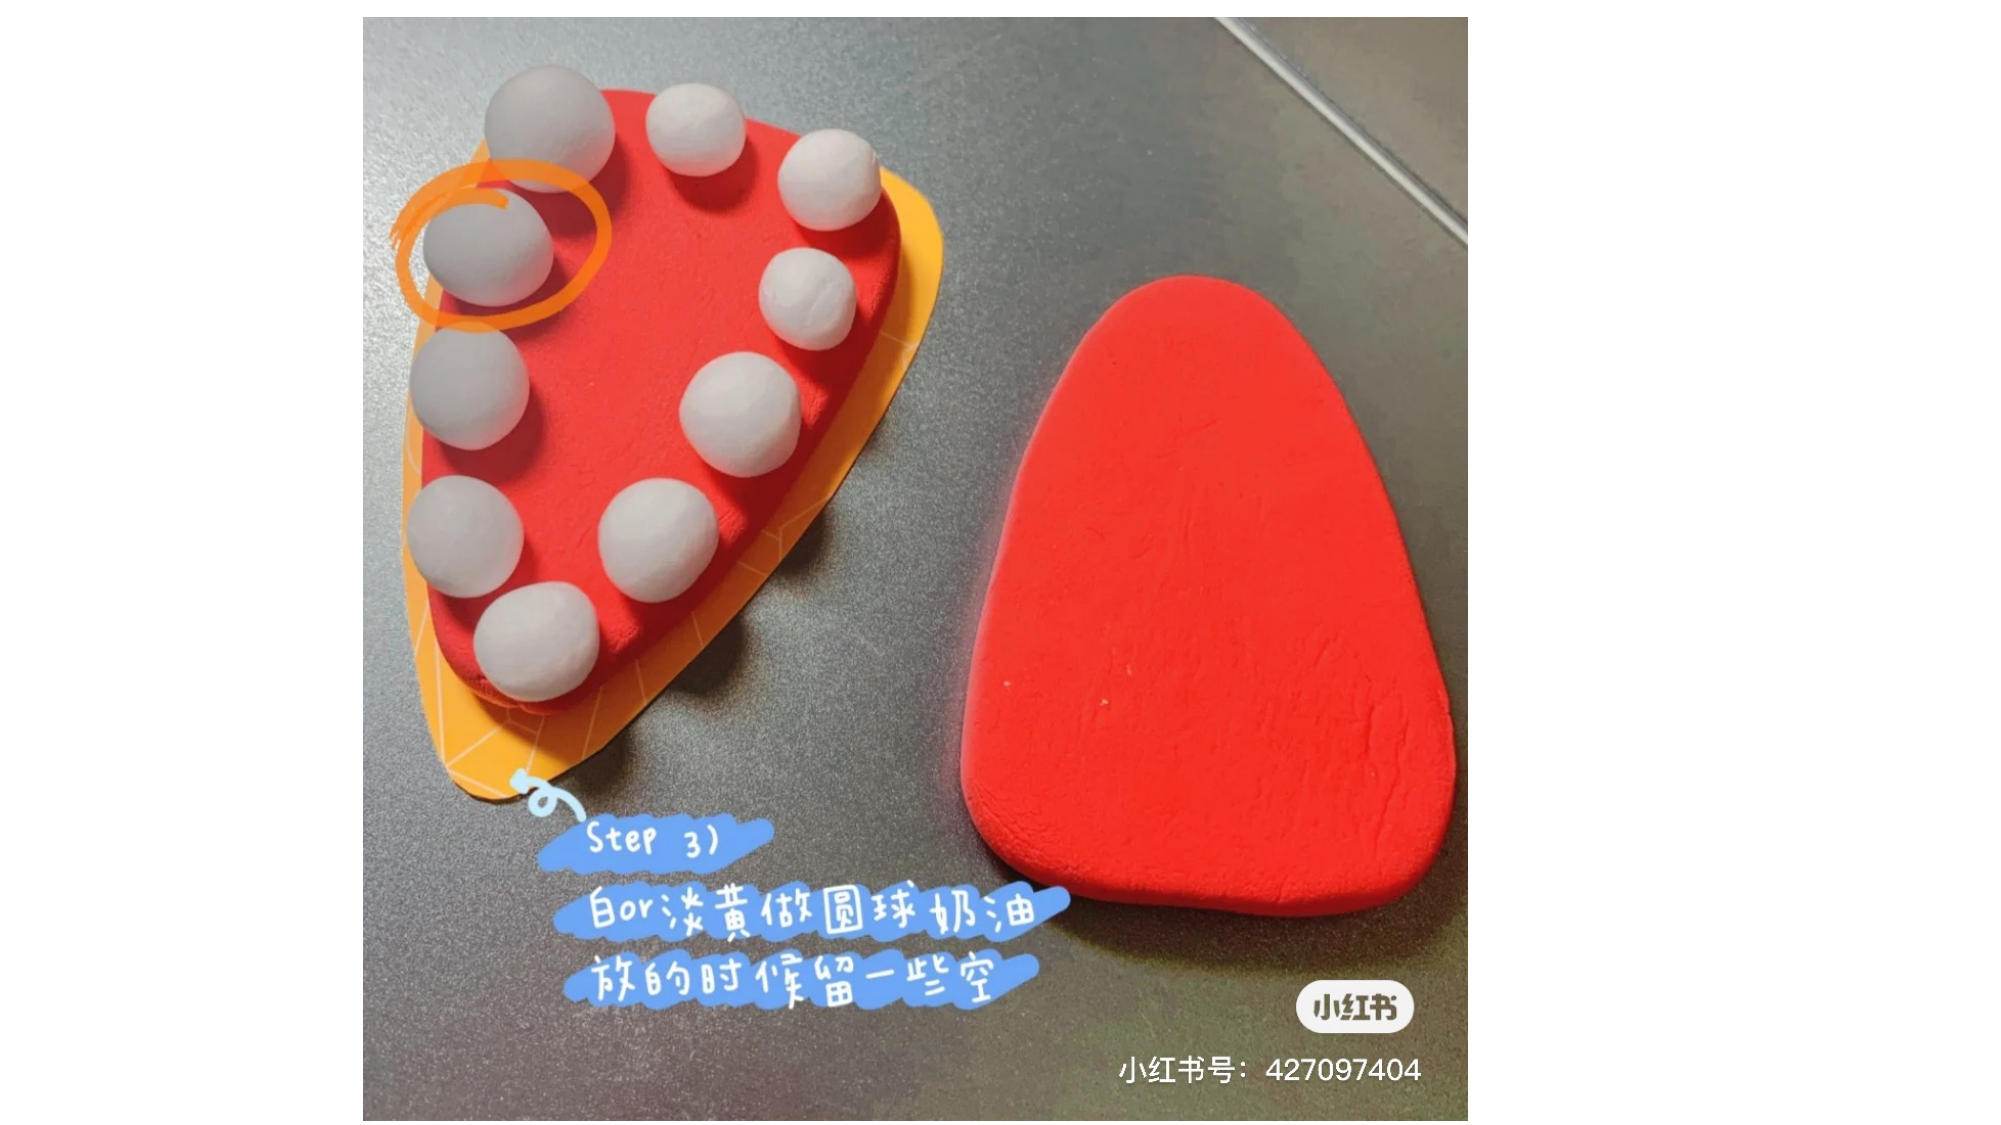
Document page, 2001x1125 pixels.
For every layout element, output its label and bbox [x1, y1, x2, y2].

list [363, 17, 1468, 1121]
